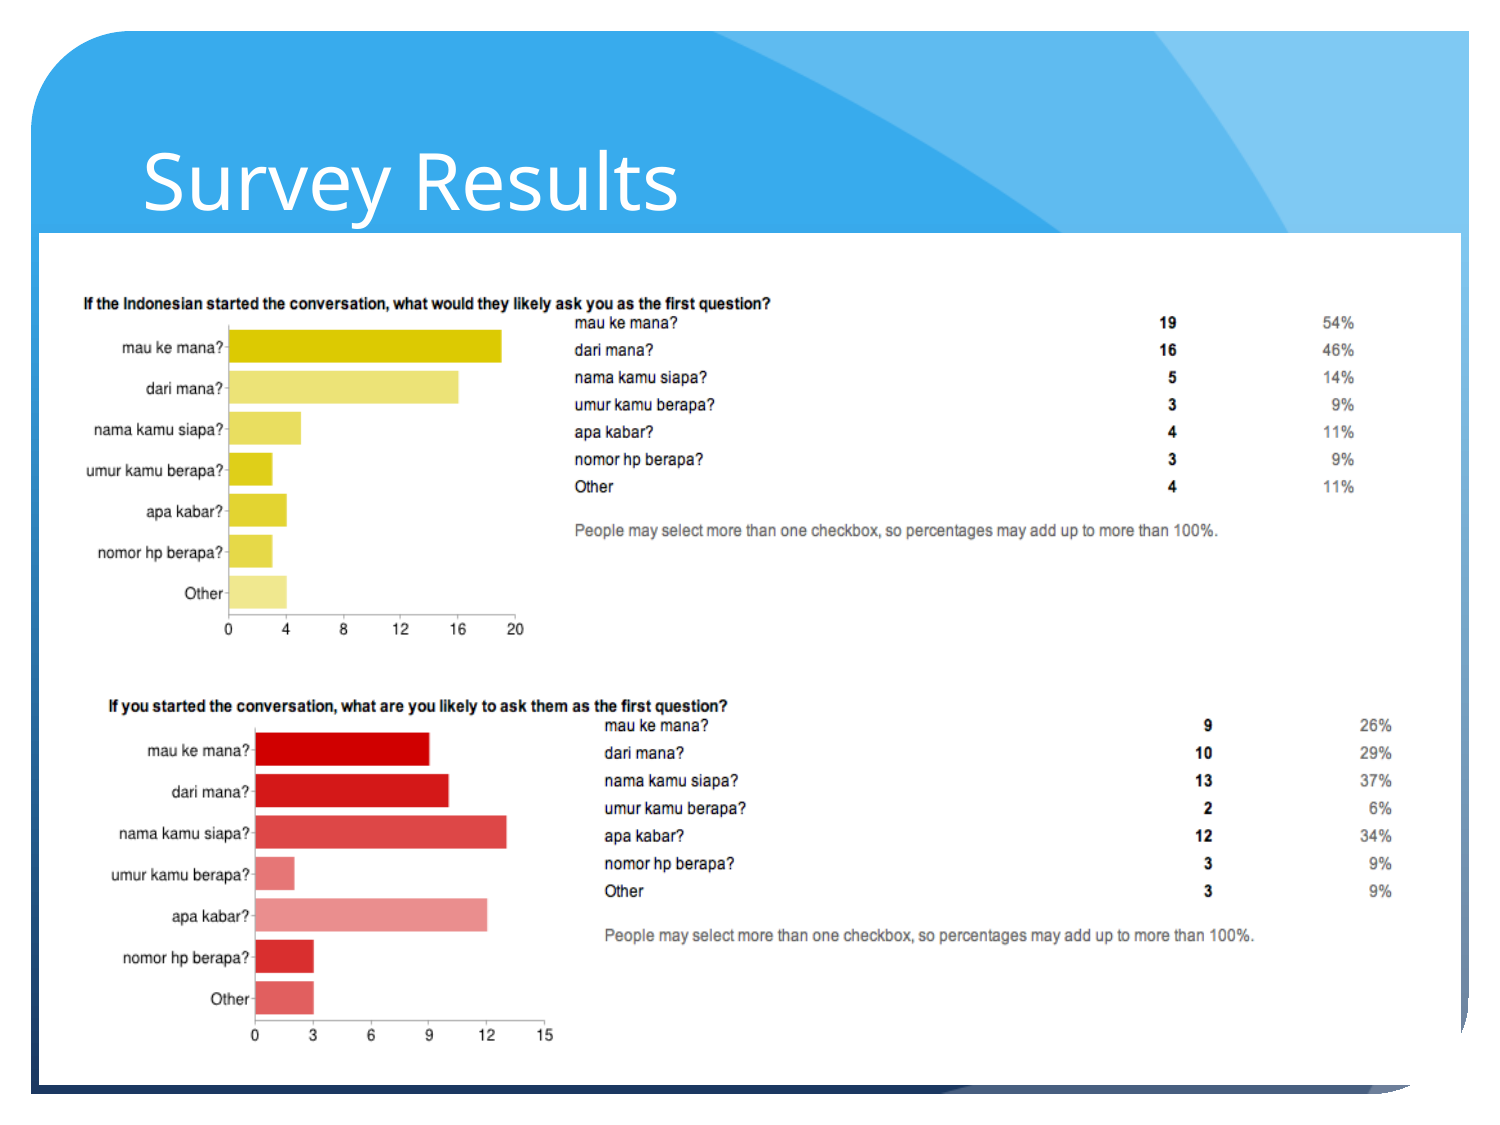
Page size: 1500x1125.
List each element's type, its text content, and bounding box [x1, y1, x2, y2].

title Survey Results [127, 62, 1372, 233]
picture [24, 30, 1473, 1094]
